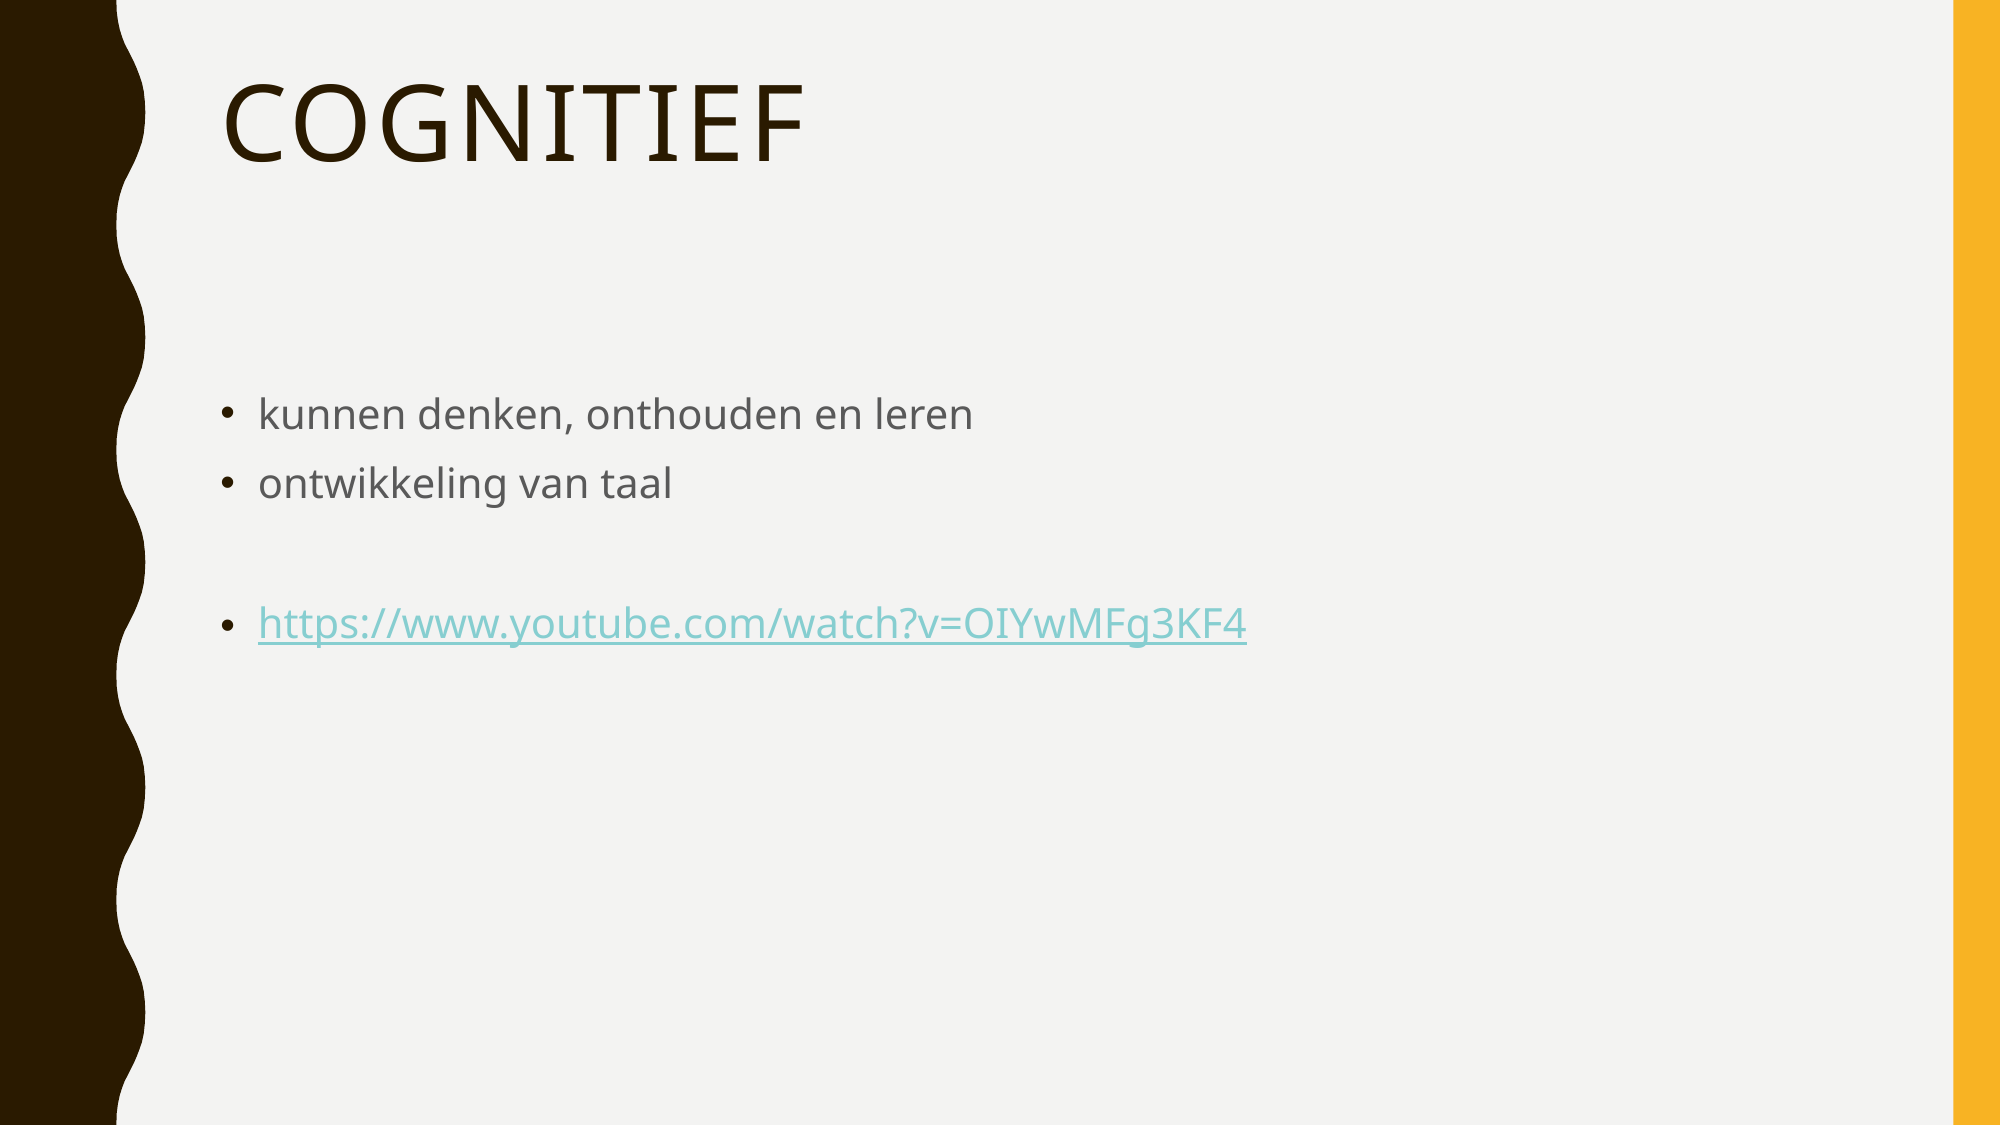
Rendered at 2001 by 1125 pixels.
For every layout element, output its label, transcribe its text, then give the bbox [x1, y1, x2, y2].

list kunnen denken, onthouden en leren ontwikkeling van taal https://www.youtube.com/watch?v=OIYwMFg3KF4 [205, 375, 1875, 965]
title Cognitief [205, 62, 1875, 308]
